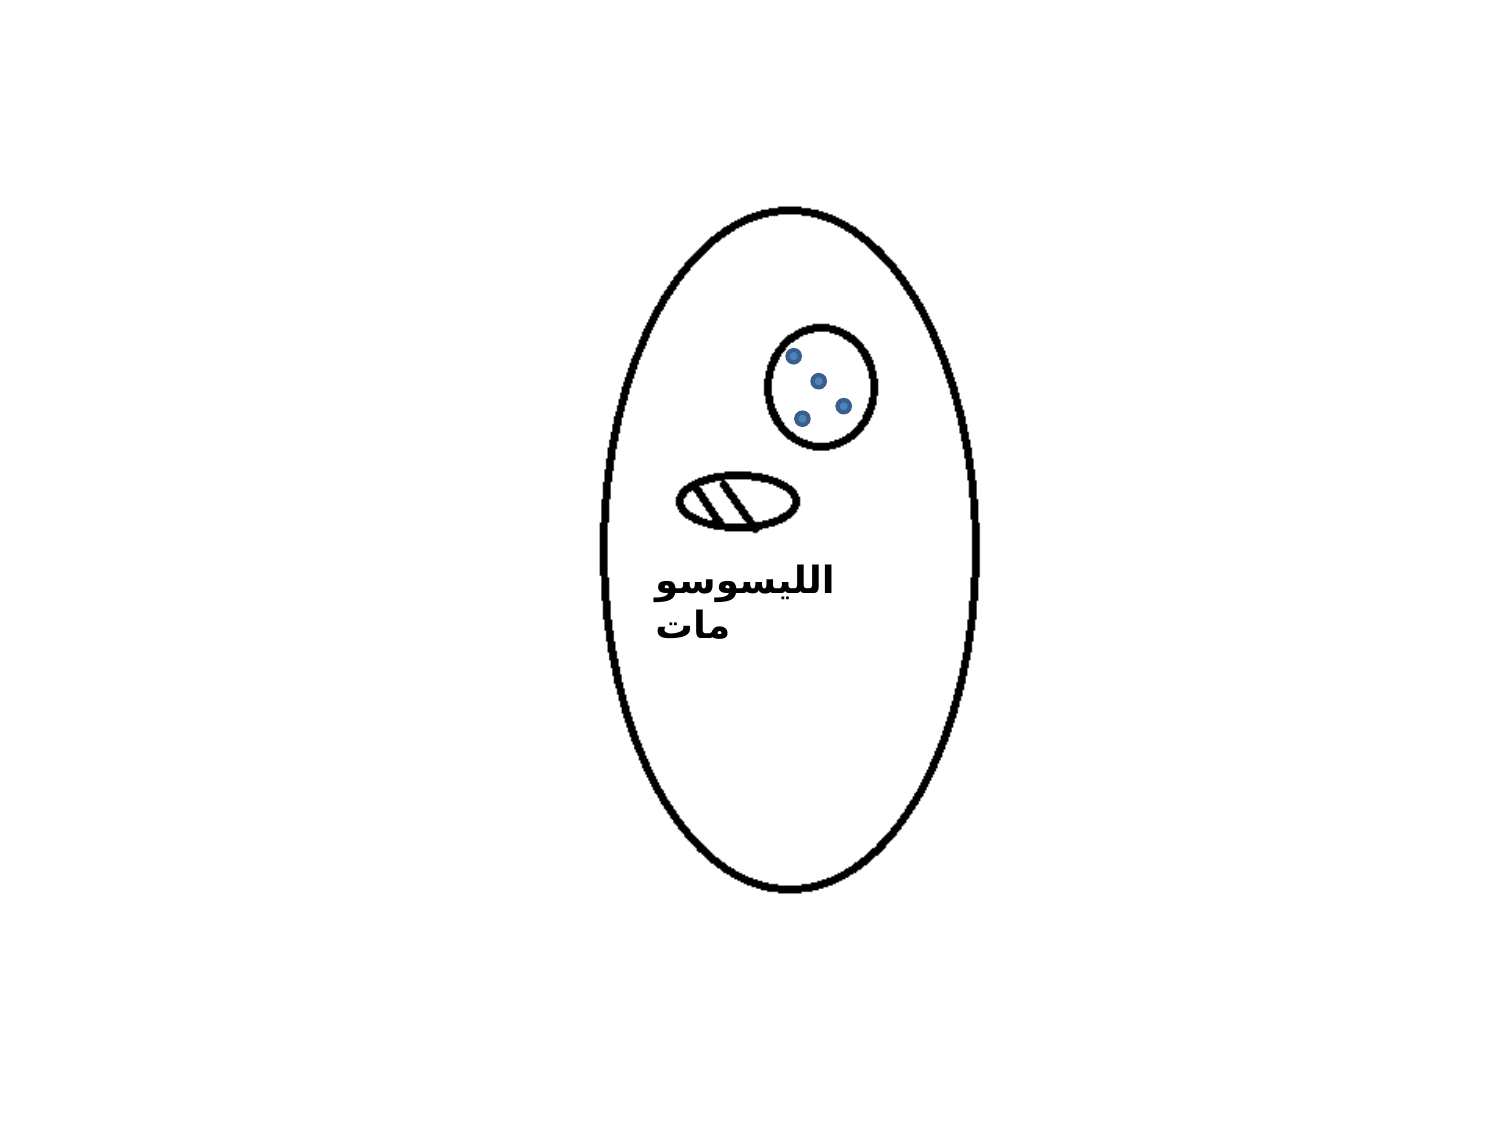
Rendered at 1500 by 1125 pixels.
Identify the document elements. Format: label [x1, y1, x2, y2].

picture [524, 174, 1002, 951]
